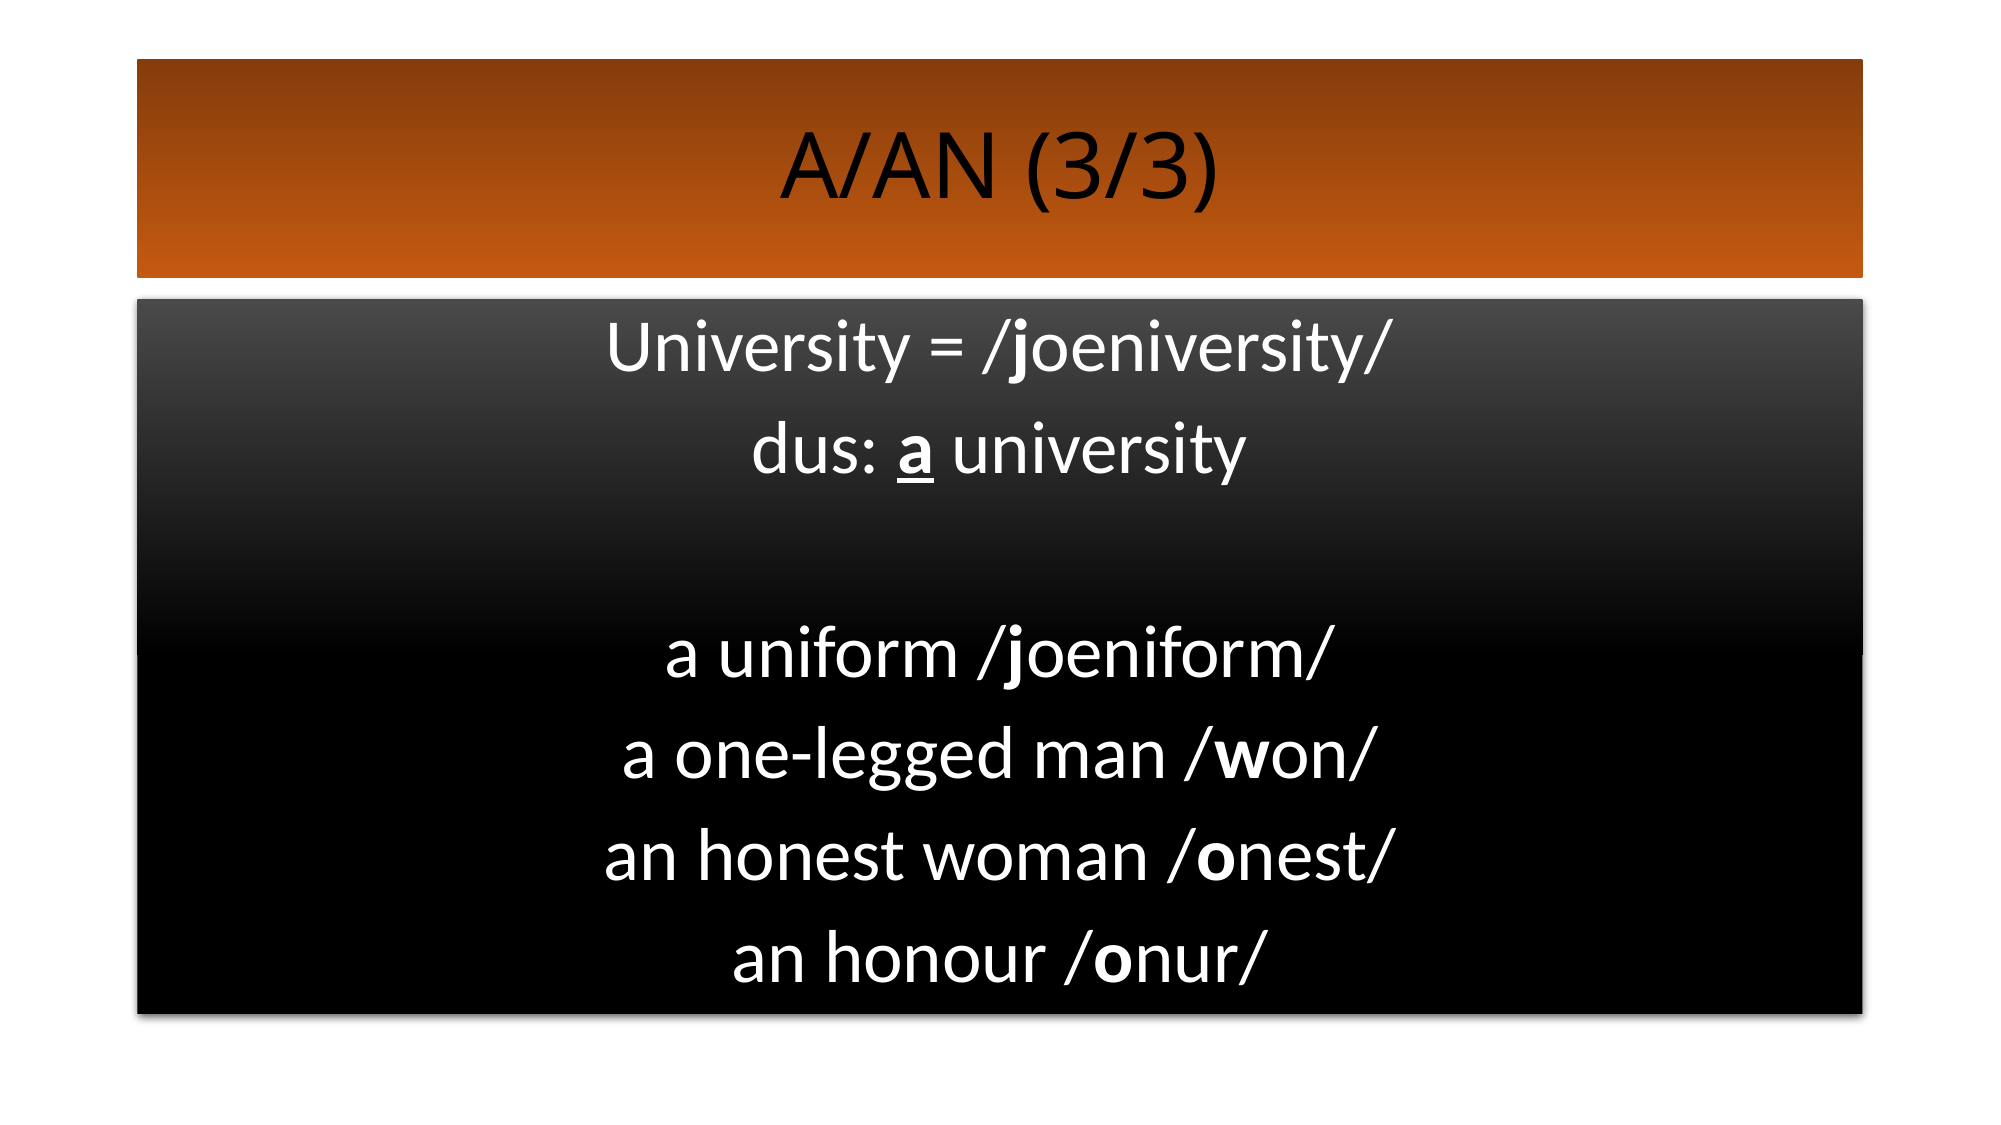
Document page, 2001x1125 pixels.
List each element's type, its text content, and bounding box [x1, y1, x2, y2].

list University = /joeniversity/ dus: a university a uniform /joeniform/ a one-legged man /won/ an honest woman /onest/ an honour /onur/ [137, 299, 1863, 1014]
title A/AN (3/3) [137, 59, 1863, 278]
